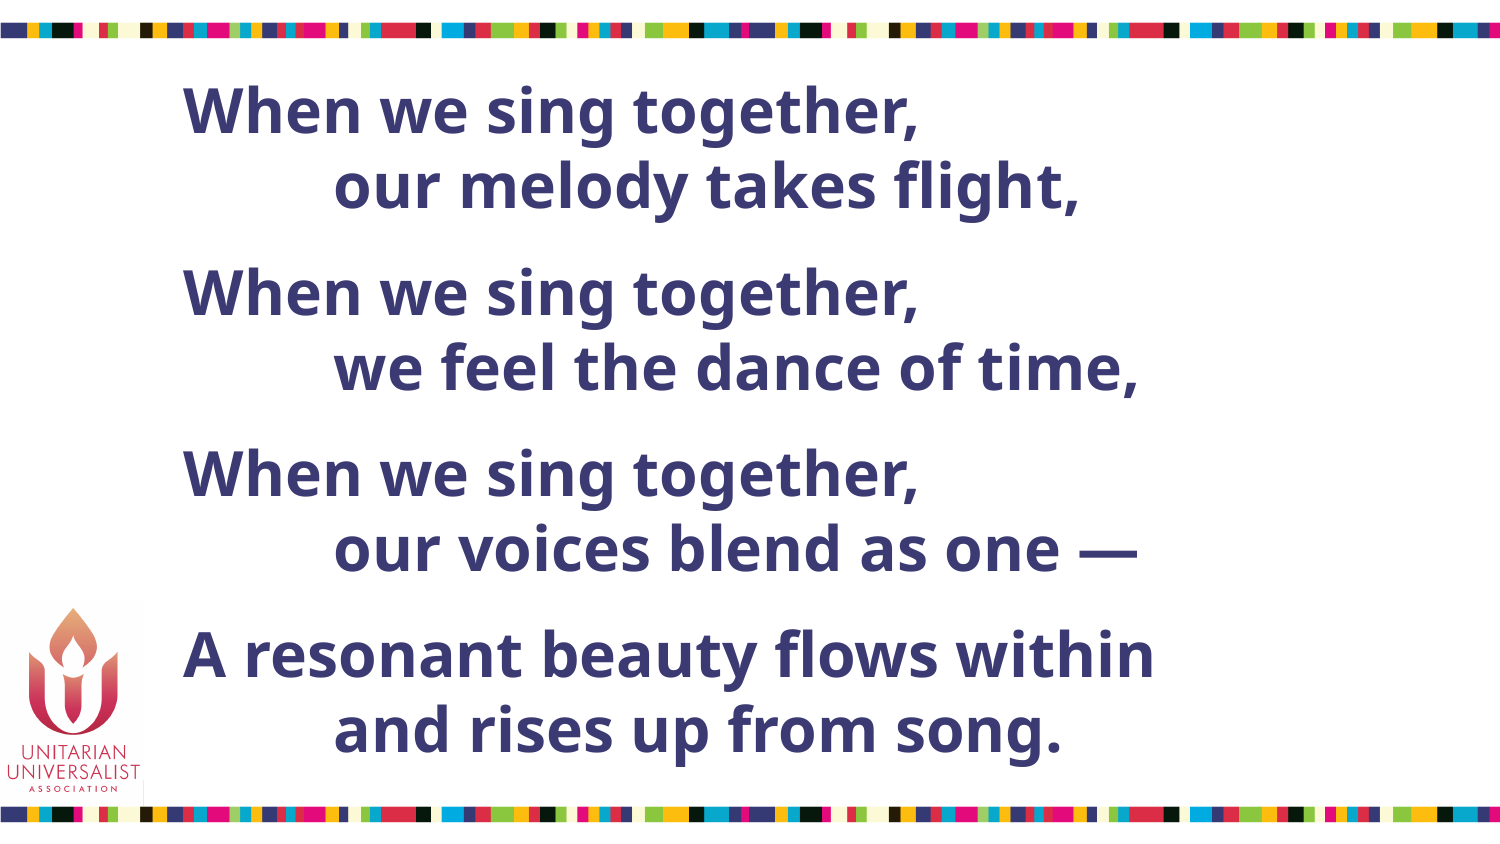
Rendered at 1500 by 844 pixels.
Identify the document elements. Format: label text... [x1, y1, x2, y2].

picture [0, 600, 1500, 824]
picture [0, 22, 1500, 40]
text_box When we sing together, our melody takes flight, When we sing together, we feel the dance of time, When we sing together, our voices blend as one — A resonant beauty flows within and rises up from song. [168, 56, 1421, 780]
